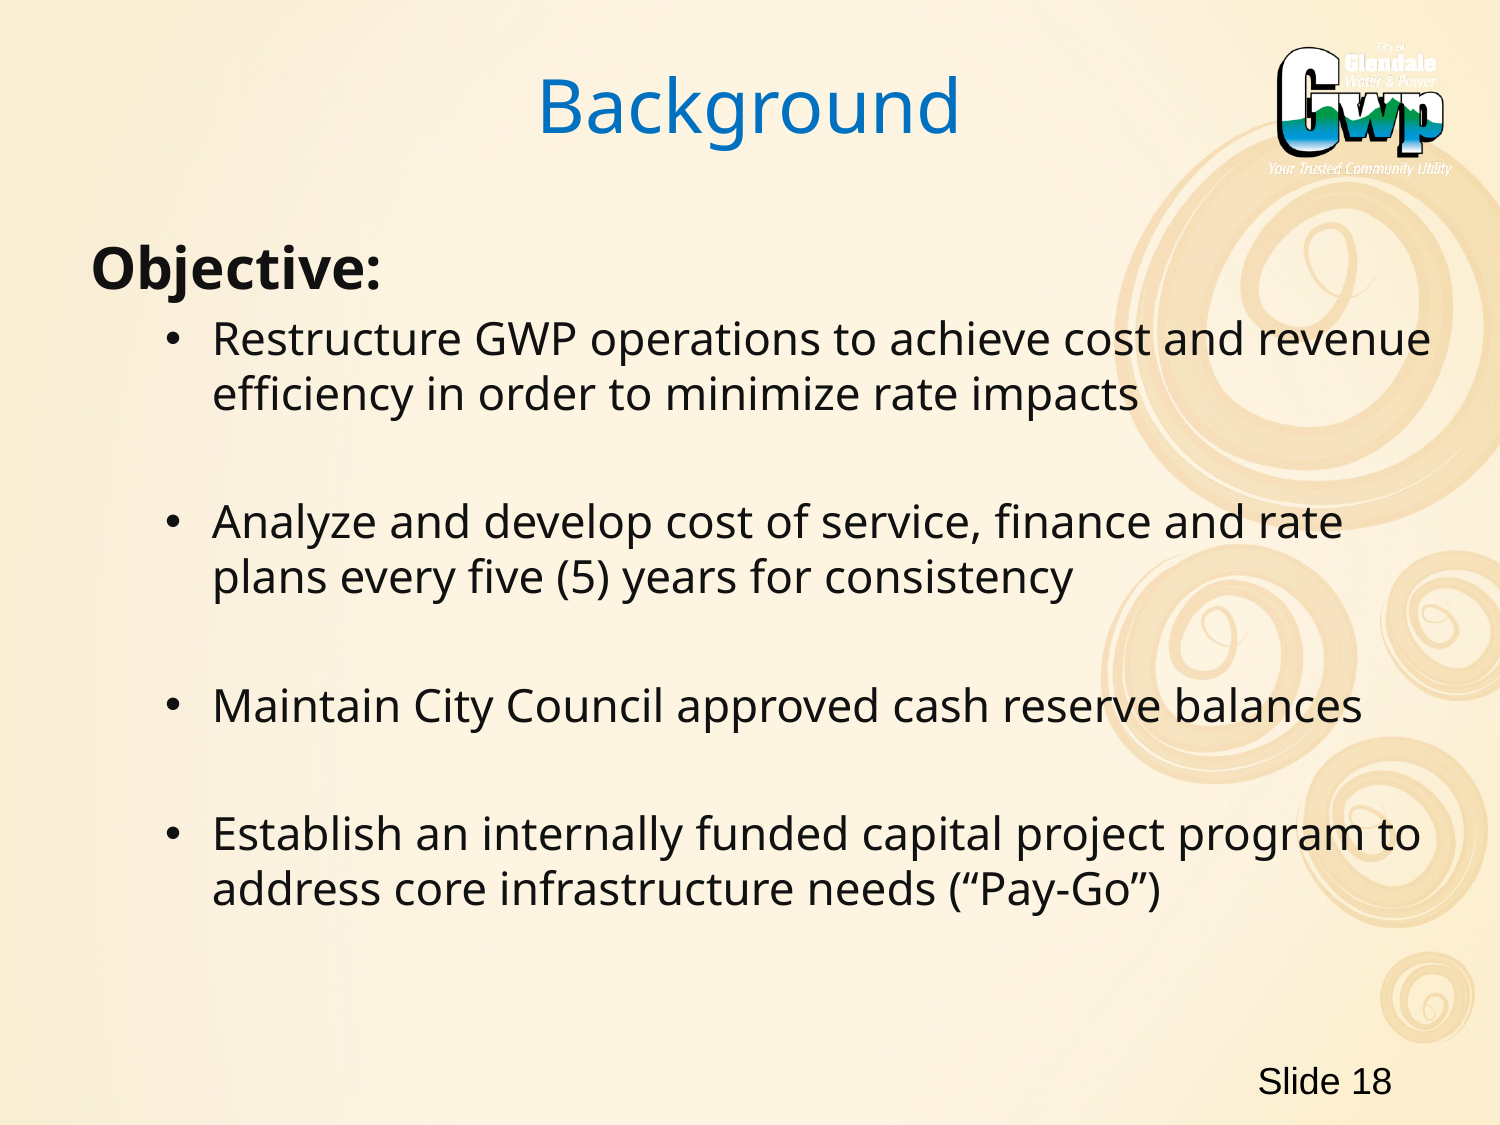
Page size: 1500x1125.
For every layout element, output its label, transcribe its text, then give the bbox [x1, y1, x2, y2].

picture [0, 0, 1500, 1125]
title Background [75, 37, 1425, 171]
text_box Slide 18 [1149, 1049, 1500, 1125]
text_box Objective: Restructure GWP operations to achieve cost and revenue efficiency in order to minimize rate impacts Analyze and develop cost of service, finance and rate plans every five (5) years for consistency Maintain City Council approved cash reserve balances Establish an internally funded capital project program to address core infrastructure needs (“Pay-Go”) [74, 223, 1452, 1038]
